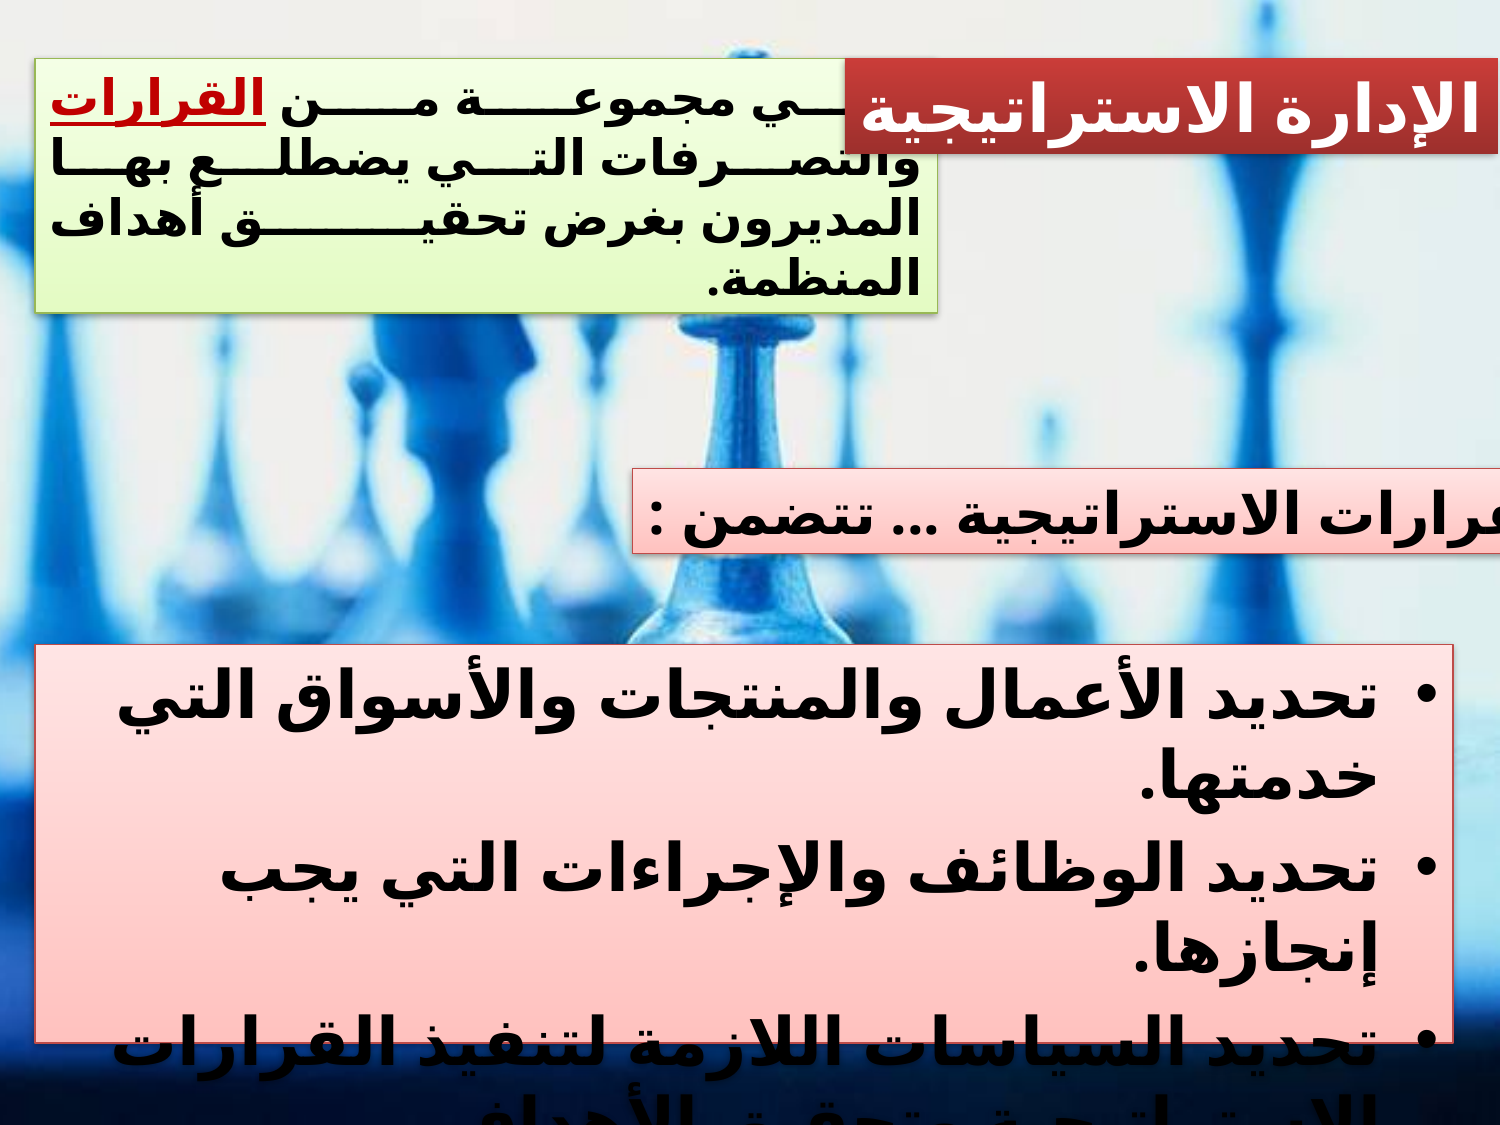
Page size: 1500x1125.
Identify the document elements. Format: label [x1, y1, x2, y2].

picture [0, 0, 1500, 1125]
text_box [34, 58, 1400, 196]
